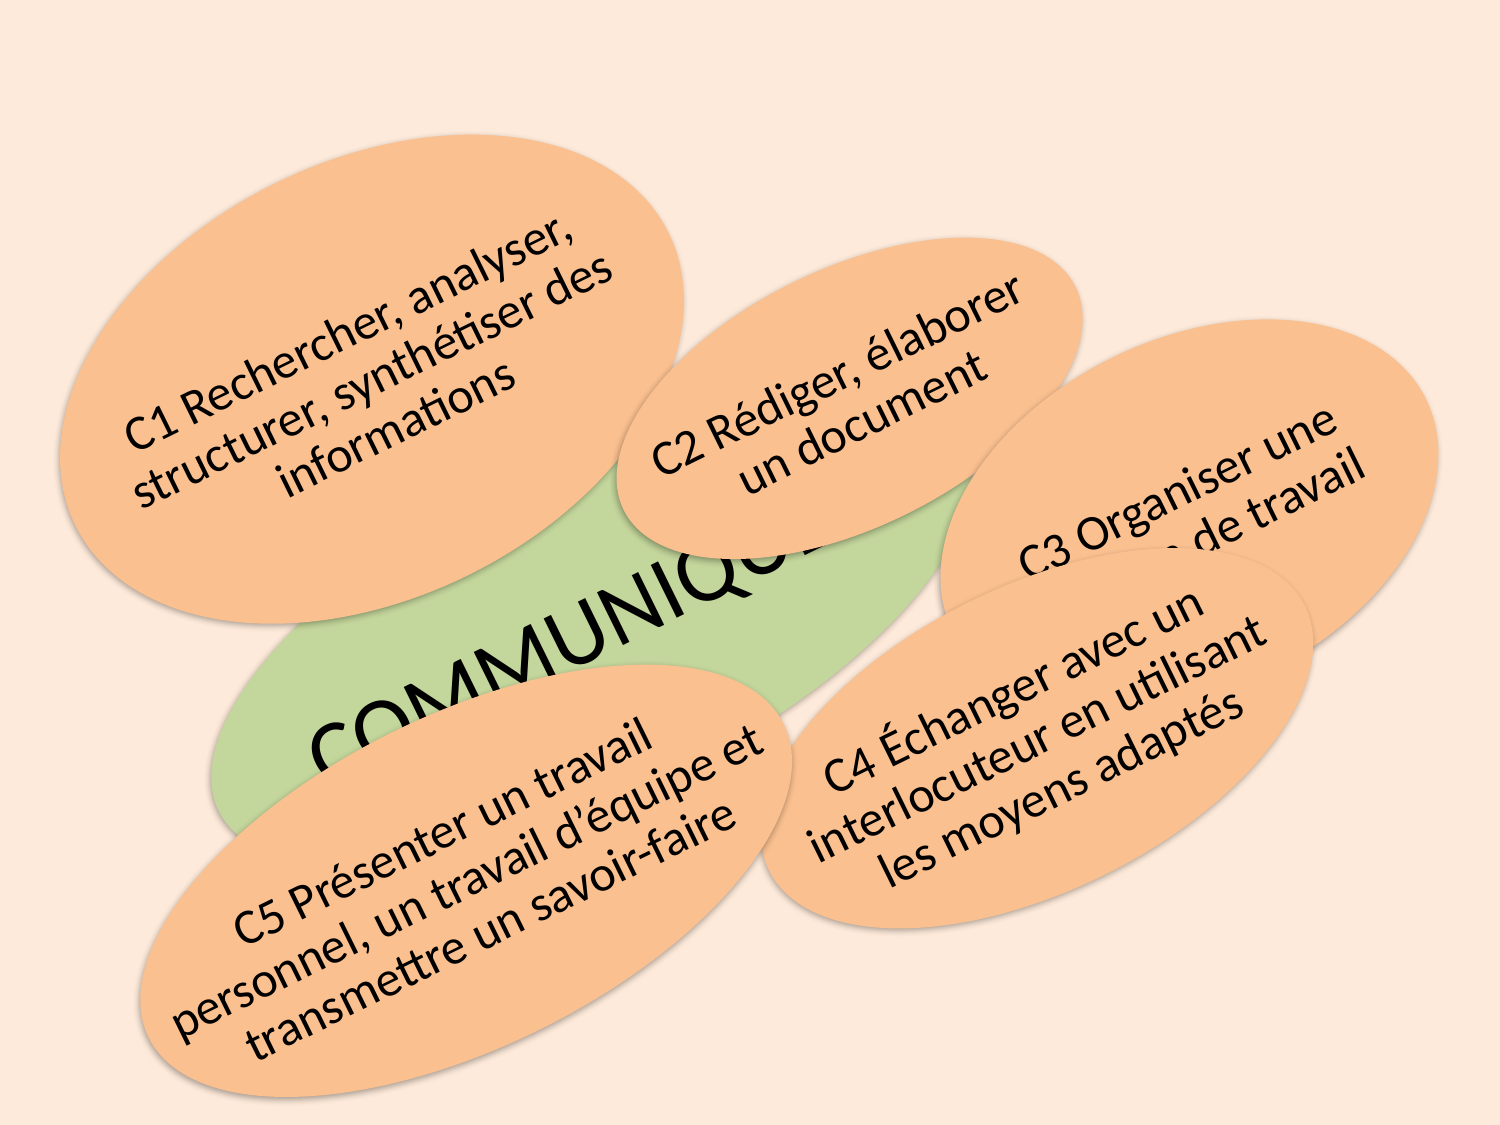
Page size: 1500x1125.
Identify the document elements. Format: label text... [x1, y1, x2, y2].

text_box C3 Organiser une réunion de travail [940, 319, 1439, 643]
text_box C2 Rédiger, élaborer un document [616, 237, 1083, 560]
text_box C5 Présenter un travail personnel, un travail d’équipe et transmettre un savoir-faire [140, 664, 793, 1097]
text_box C4 Échanger avec un interlocuteur en utilisant les moyens adaptés [764, 548, 1314, 929]
text_box COMMUNIQUER [211, 481, 956, 833]
text_box C1 Rechercher, analyser, structurer, synthétiser des informations [60, 134, 684, 624]
